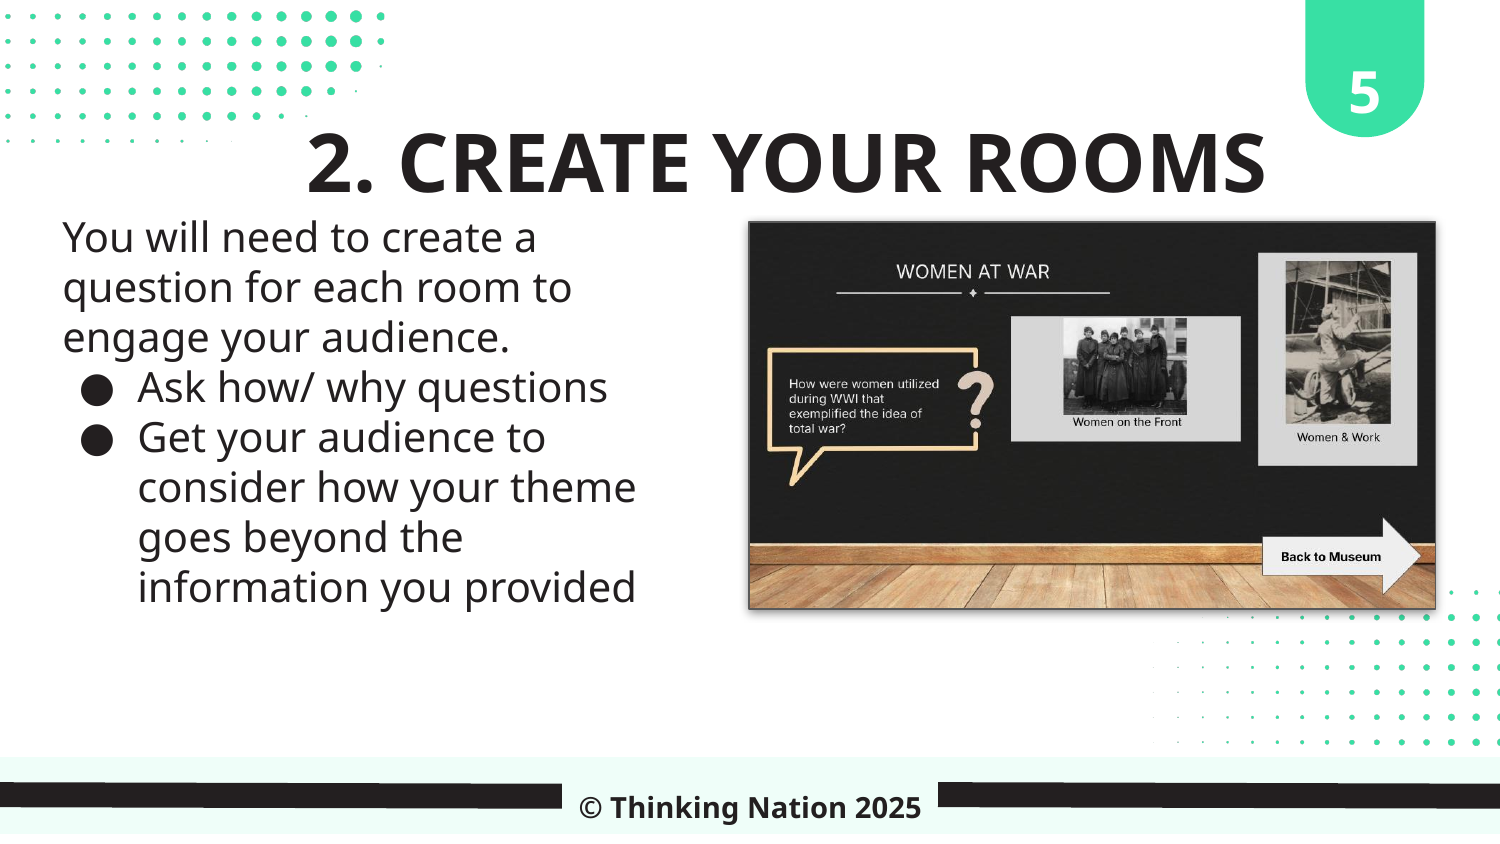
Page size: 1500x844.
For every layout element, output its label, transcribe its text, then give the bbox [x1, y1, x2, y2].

picture [749, 222, 1435, 609]
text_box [1300, 0, 1430, 138]
text_box [1128, 590, 1500, 755]
text_box You will need to create a question for each room to engage your audience. Ask how/ why questions Get your audience to consider how your theme goes beyond the information you provided [62, 210, 706, 711]
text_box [0, 756, 1500, 835]
text_box 2. CREATE YOUR ROOMS [209, 71, 1291, 209]
text_box [0, 0, 385, 144]
